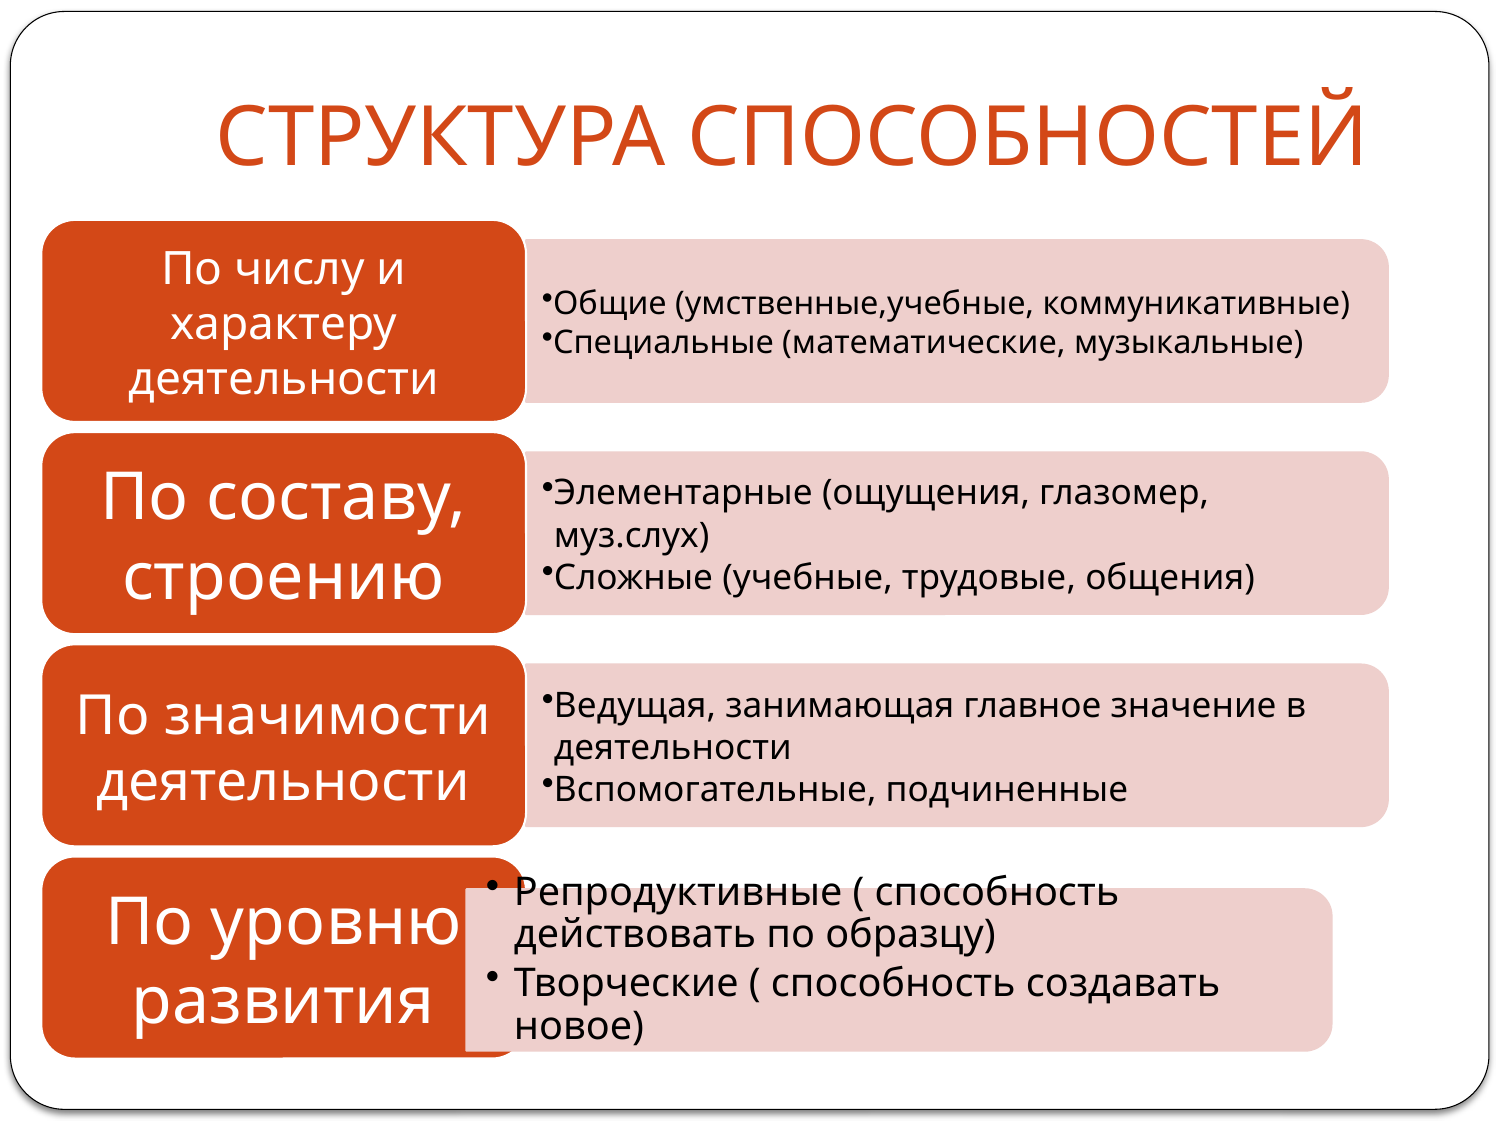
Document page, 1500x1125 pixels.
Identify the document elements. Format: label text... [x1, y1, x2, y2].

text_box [466, 886, 1332, 1052]
title СТРУКТУРА СПОСОБНОСТЕЙ [159, 54, 1426, 198]
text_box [41, 219, 1389, 1059]
